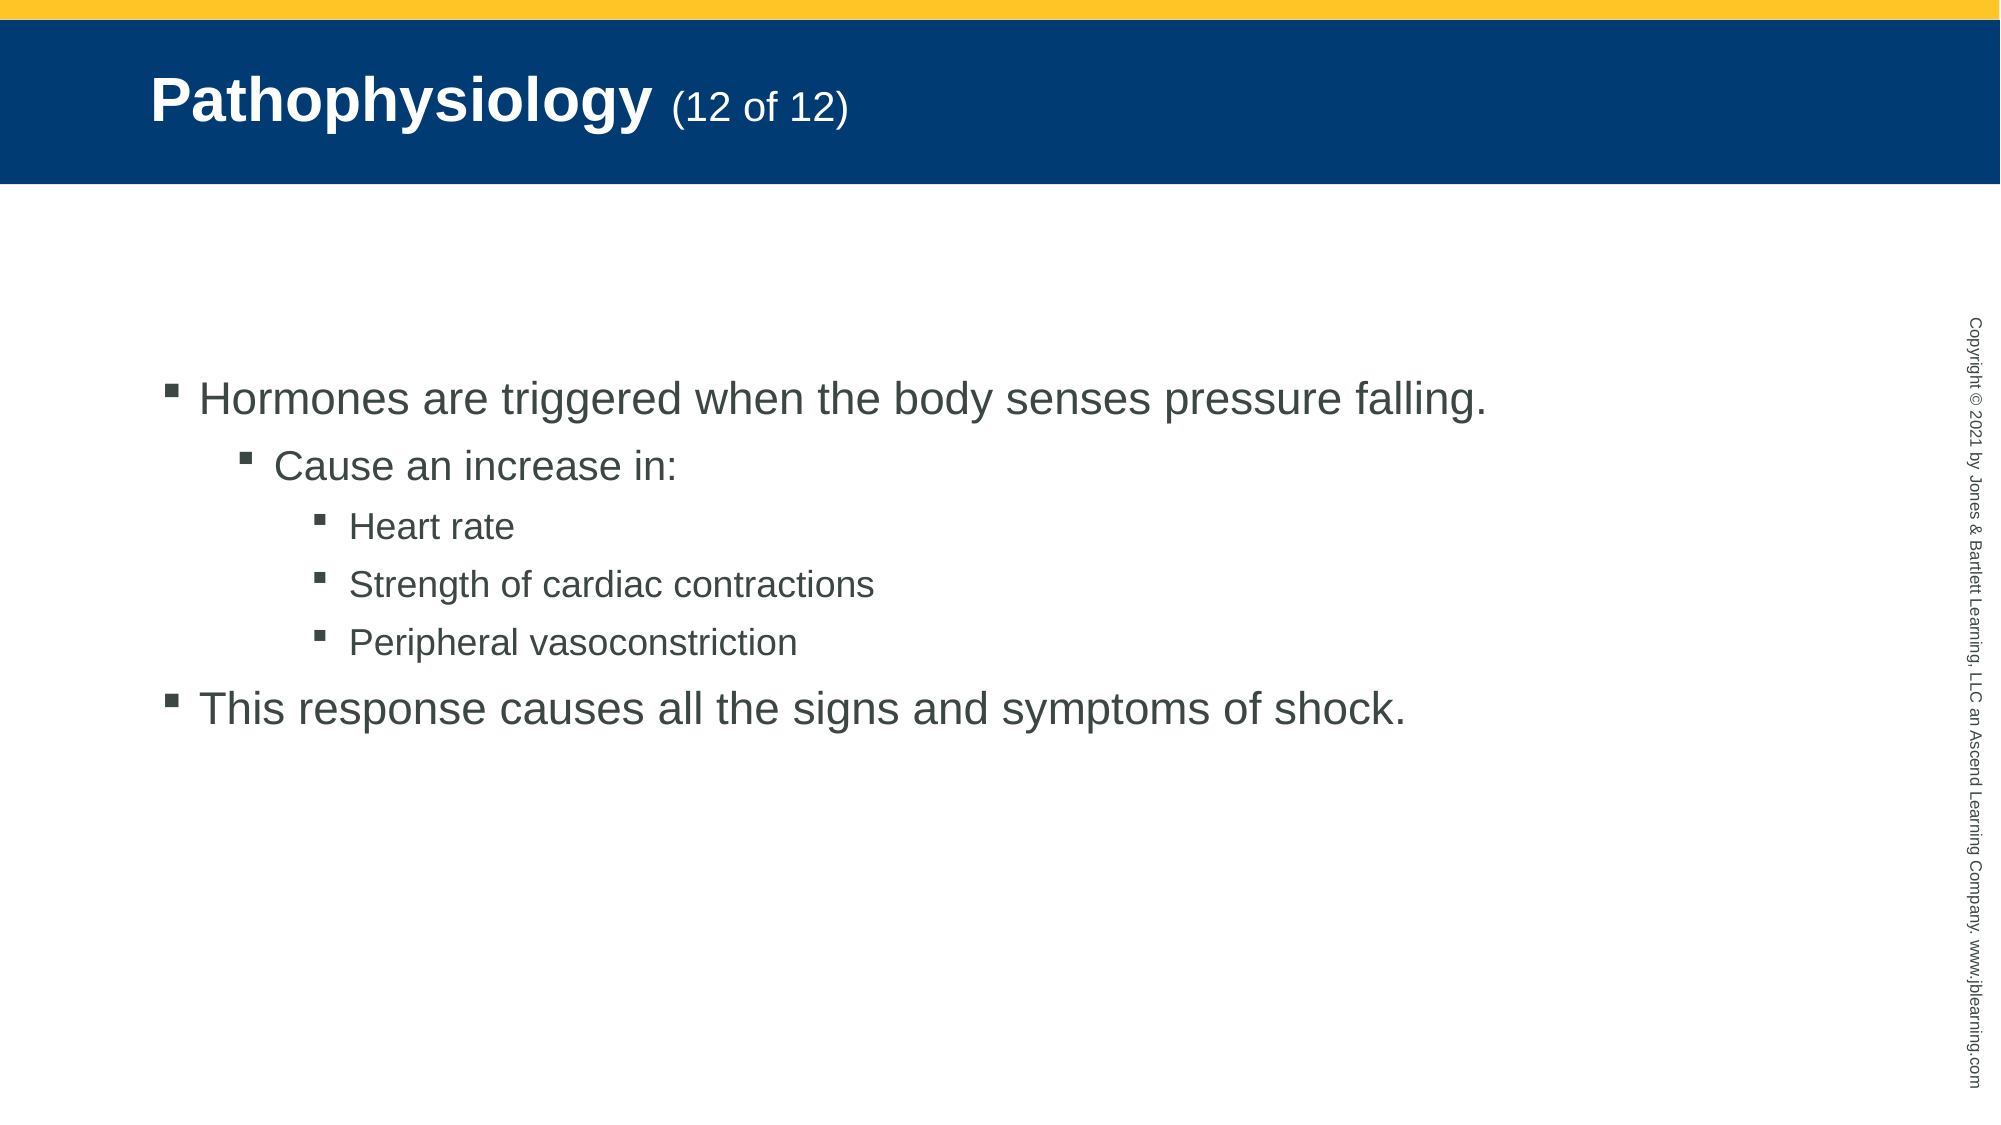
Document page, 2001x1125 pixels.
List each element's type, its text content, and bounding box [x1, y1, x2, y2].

list Hormones are triggered when the body senses pressure falling. Cause an increase in: Heart rate Strength of cardiac contractions Peripheral vasoconstriction This response causes all the signs and symptoms of shock. [146, 361, 1859, 1016]
title Pathophysiology (12 of 12) [0, 19, 2000, 185]
